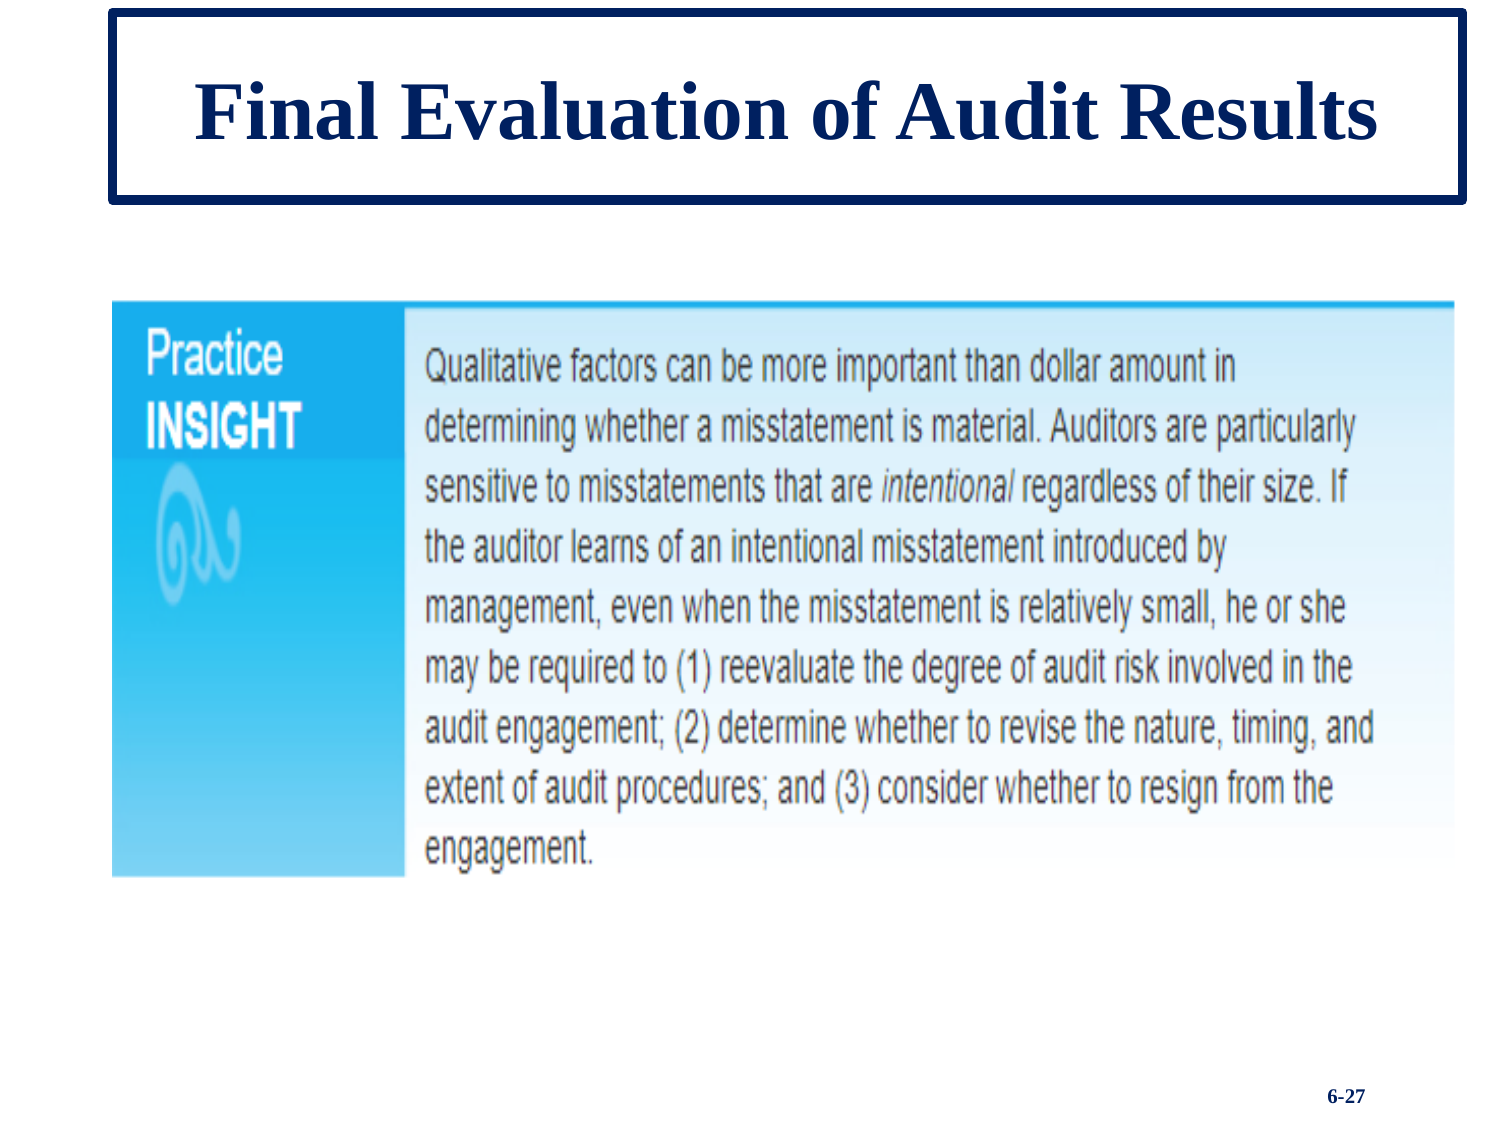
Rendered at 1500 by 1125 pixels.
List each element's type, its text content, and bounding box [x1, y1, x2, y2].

title Final Evaluation of Audit Results [108, 8, 1467, 205]
slide_number 6-27 [1312, 1074, 1400, 1125]
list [112, 299, 1463, 888]
